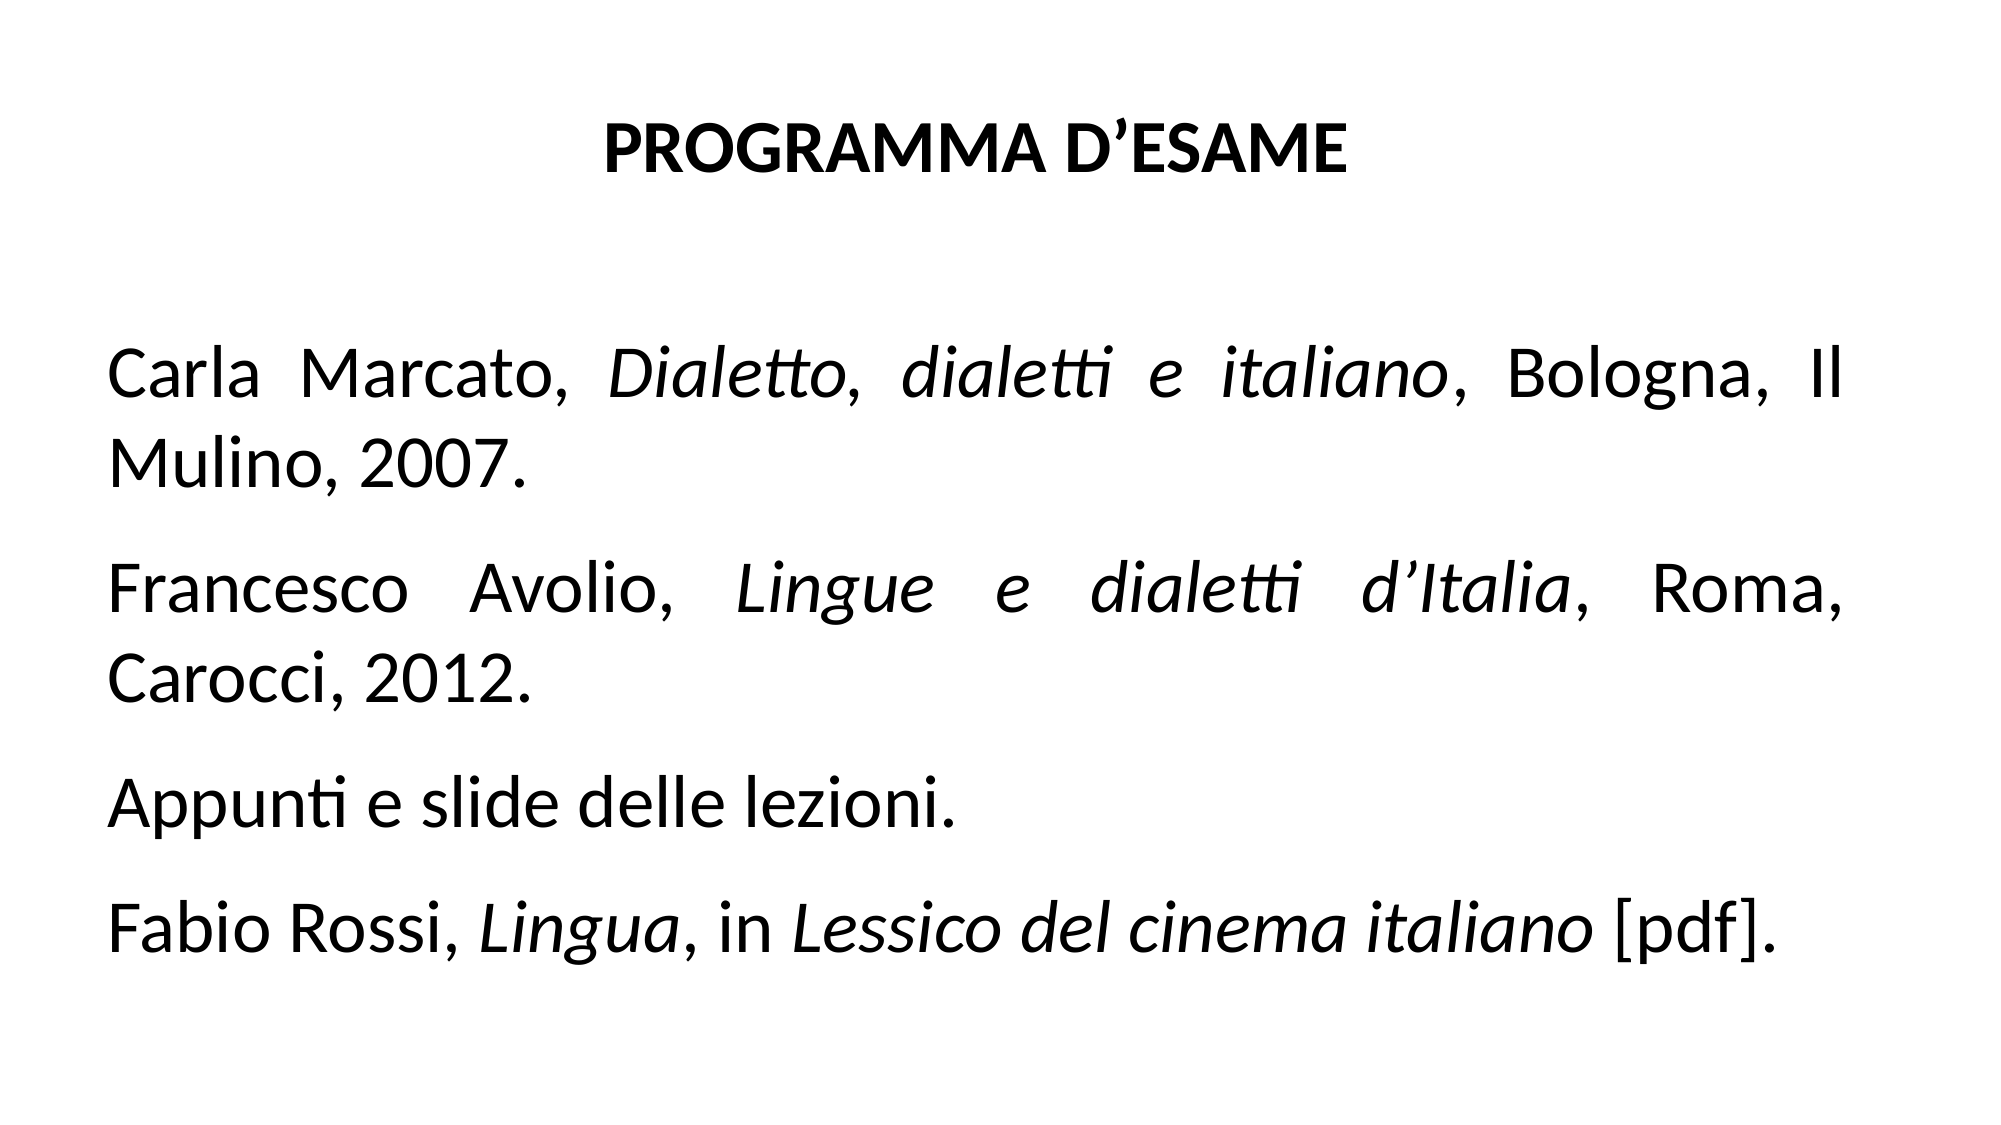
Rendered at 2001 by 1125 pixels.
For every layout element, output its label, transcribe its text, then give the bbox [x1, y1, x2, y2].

text_box PROGRAMMA D’ESAME Carla Marcato, Dialetto, dialetti e italiano, Bologna, Il Mulino, 2007. Francesco Avolio, Lingue e dialetti d’Italia, Roma, Carocci, 2012. Appunti e slide delle lezioni. Fabio Rossi, Lingua, in Lessico del cinema italiano [pdf]. [92, 89, 1860, 975]
